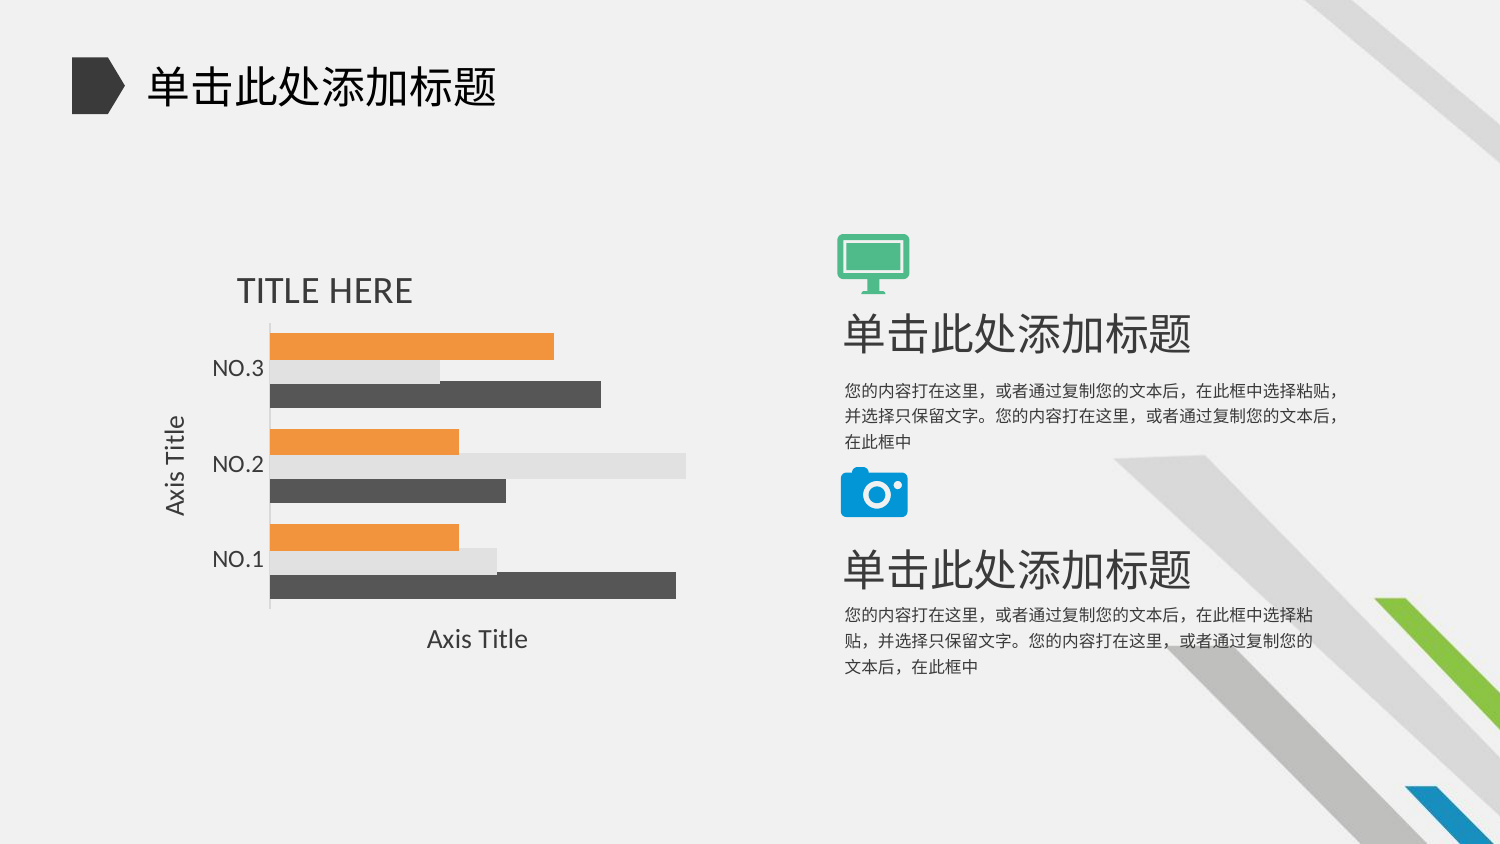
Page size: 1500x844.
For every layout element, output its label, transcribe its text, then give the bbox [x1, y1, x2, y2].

picture [0, 0, 1500, 844]
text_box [794, 234, 1371, 685]
text_box 单击此处添加标题 [98, 52, 545, 120]
text_box [71, 56, 98, 116]
chart [126, 234, 756, 690]
